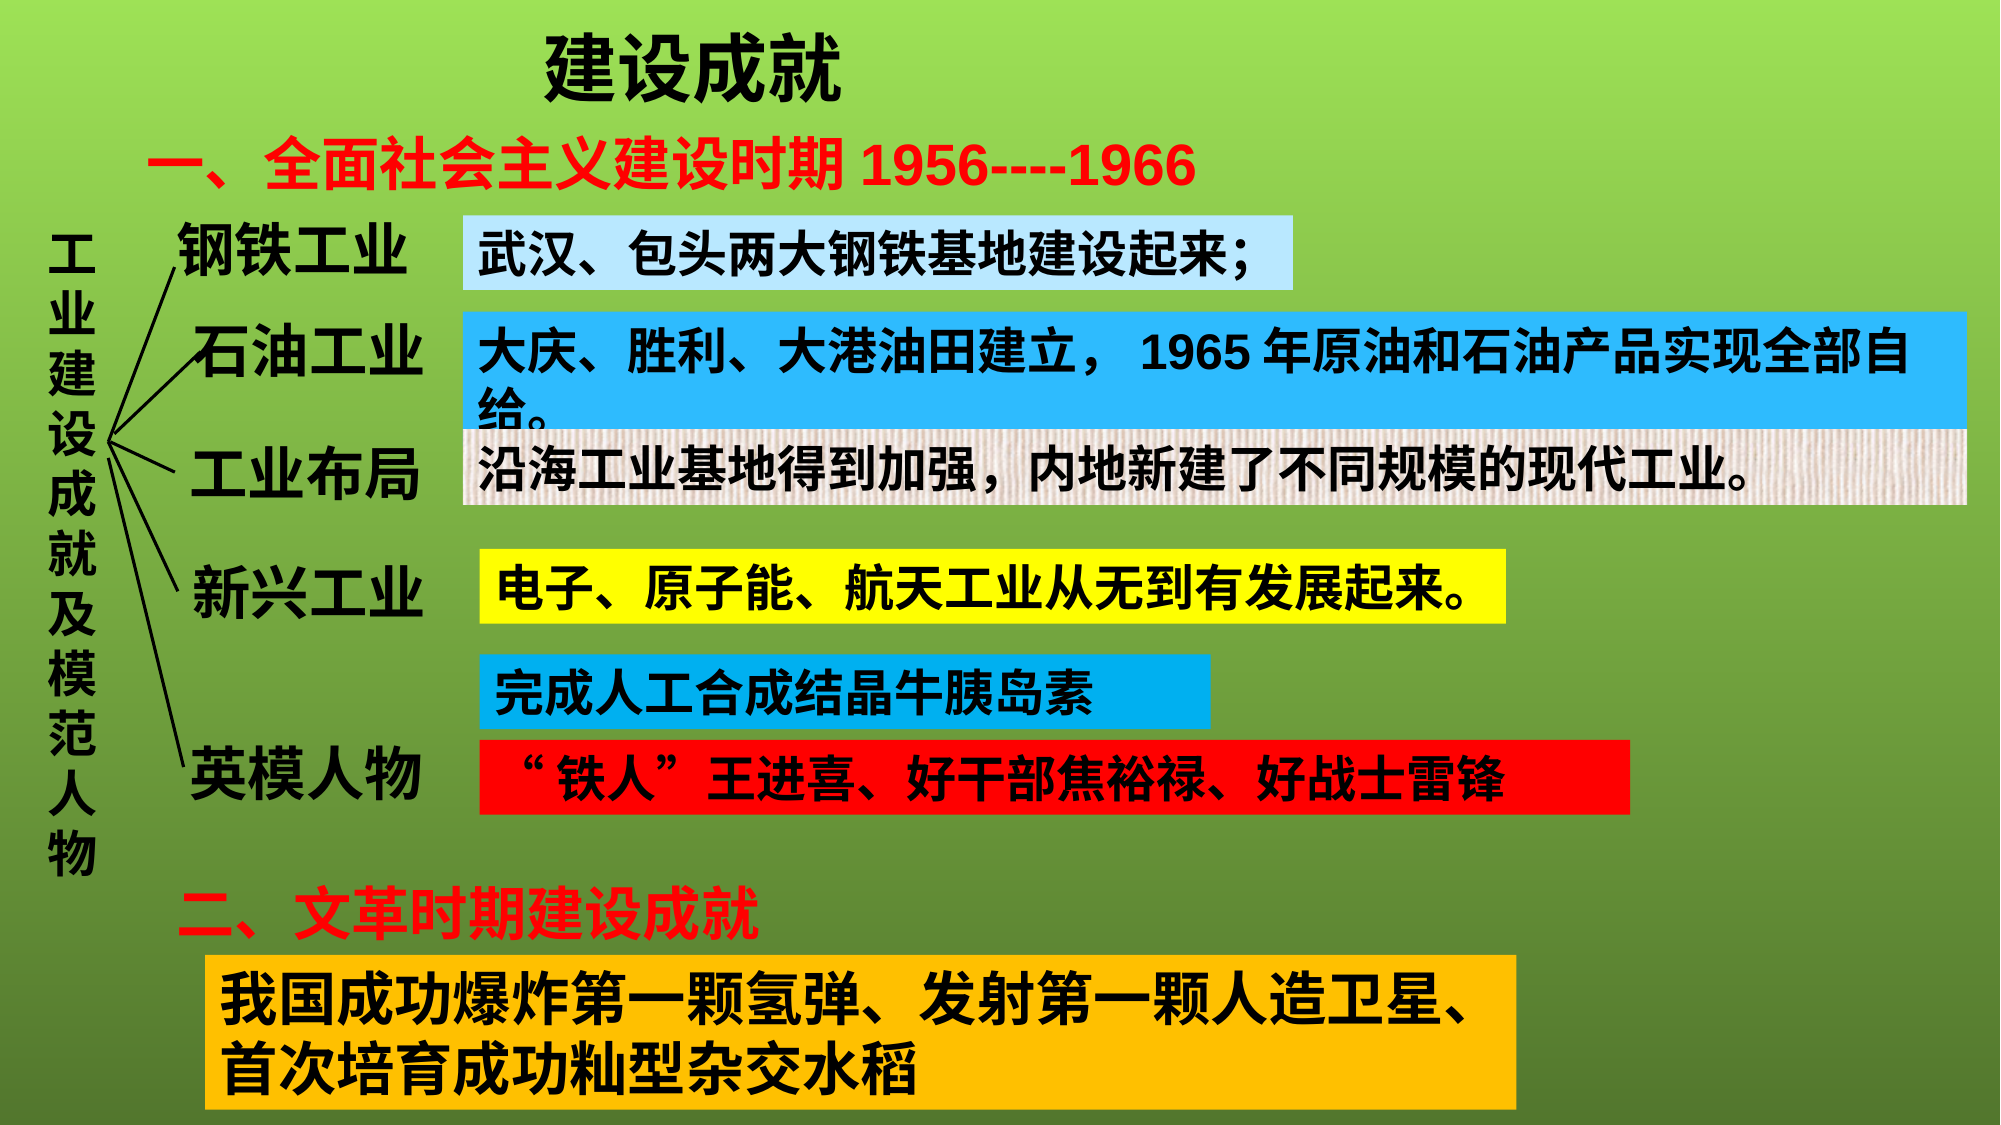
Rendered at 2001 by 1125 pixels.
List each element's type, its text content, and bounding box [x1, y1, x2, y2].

text_box 二、文革时期建设成就 [162, 869, 775, 955]
text_box 完成人工合成结晶牛胰岛素 [479, 654, 1211, 730]
text_box 武汉、包头两大钢铁基地建设起来； [463, 215, 1293, 290]
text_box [110, 441, 175, 457]
text_box 一、全面社会主义建设时期1956----1966 [132, 119, 1213, 205]
text_box 英模人物 [174, 729, 438, 815]
text_box 工业建设成就及模范人物 [32, 215, 124, 890]
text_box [108, 267, 175, 442]
text_box 钢铁工业 [161, 205, 425, 290]
text_box 大庆、胜利、大港油田建立，1965年原油和石油产品实现全部自给。 [462, 311, 1967, 429]
text_box 我国成功爆炸第一颗氢弹、发射第一颗人造卫星、 首次培育成功籼型杂交水稻 [205, 954, 1517, 1110]
text_box 工业布局 [175, 429, 438, 515]
text_box “铁人”王进喜、好干部焦裕禄、好战士雷锋 [479, 739, 1631, 815]
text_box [114, 351, 201, 434]
text_box 新兴工业 [184, 548, 441, 634]
text_box 石油工业 [177, 306, 441, 392]
text_box 沿海工业基地得到加强，内地新建了不同规模的现代工业。 [462, 429, 1968, 505]
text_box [108, 457, 184, 768]
text_box 建设成就 [527, 13, 893, 119]
text_box 电子、原子能、航天工业从无到有发展起来。 [479, 548, 1506, 624]
